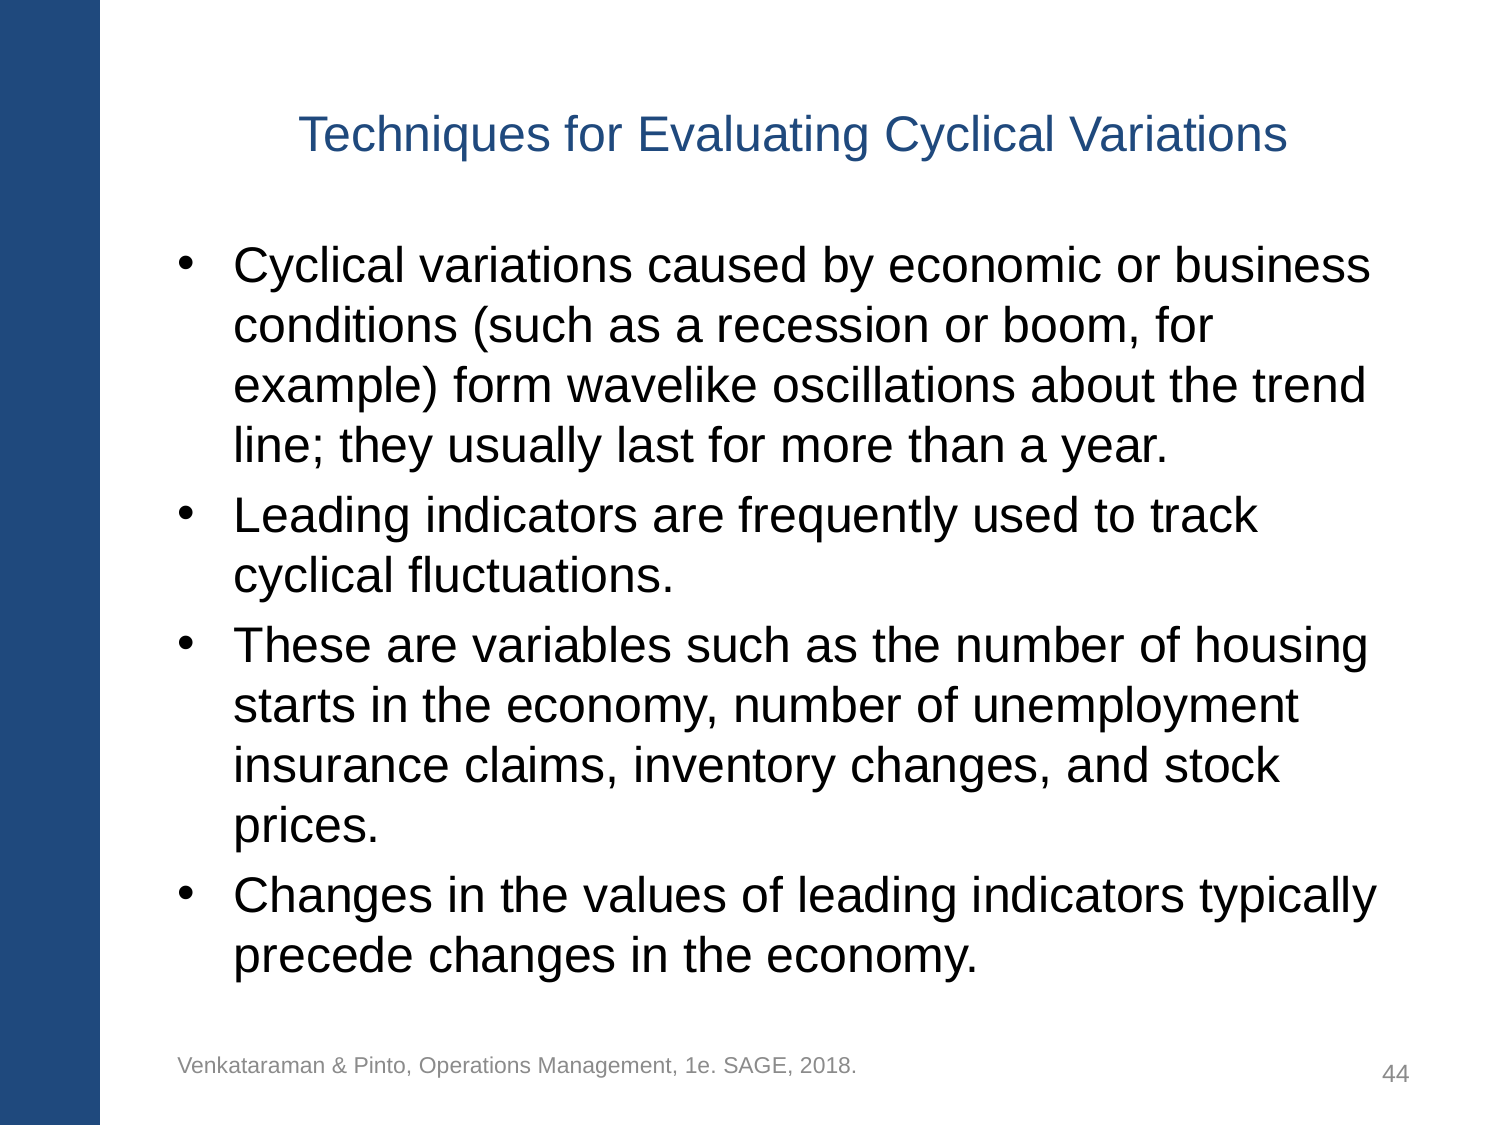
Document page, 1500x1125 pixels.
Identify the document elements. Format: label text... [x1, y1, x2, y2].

title Techniques for Evaluating Cyclical Variations [162, 37, 1425, 224]
slide_number 44 [1350, 1042, 1425, 1103]
footer Venkataraman & Pinto, Operations Management, 1e. SAGE, 2018. [162, 1042, 1313, 1103]
list Cyclical variations caused by economic or business conditions (such as a recession or boom, for example) form wavelike oscillations about the trend line; they usually last for more than a year. Leading indicators are frequently used to track cyclical fluctuations. These are variables such as the number of housing starts in the economy, number of unemployment insurance claims, inventory changes, and stock prices. Changes in the values of leading indicators typically precede changes in the economy. [162, 224, 1425, 1025]
